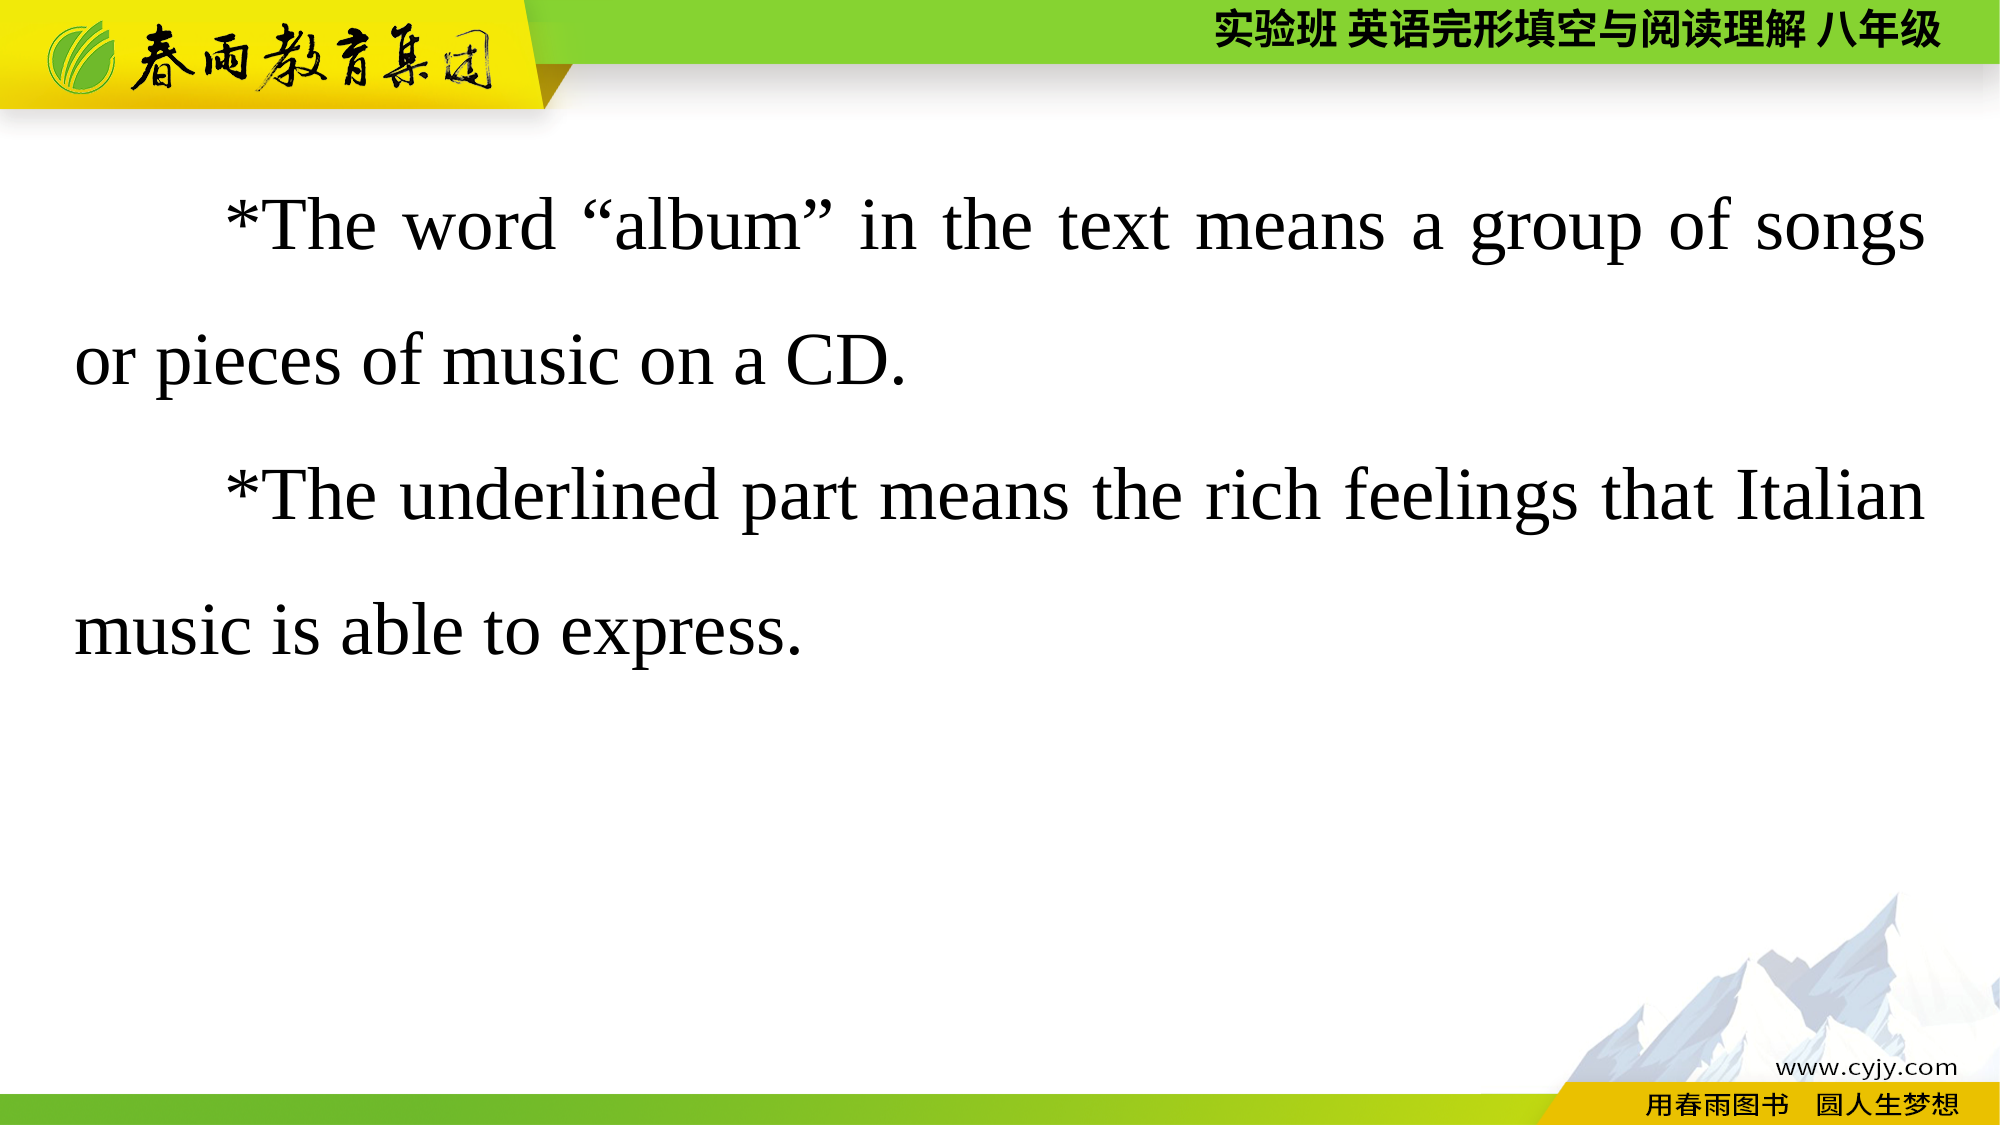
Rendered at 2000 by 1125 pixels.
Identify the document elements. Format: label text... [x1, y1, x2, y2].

list *The word “album” in the text means a group of songs or pieces of music on a CD. *The underlined part means the rich feelings that Italian music is able to express. [59, 122, 1944, 683]
picture [0, 0, 2000, 1125]
